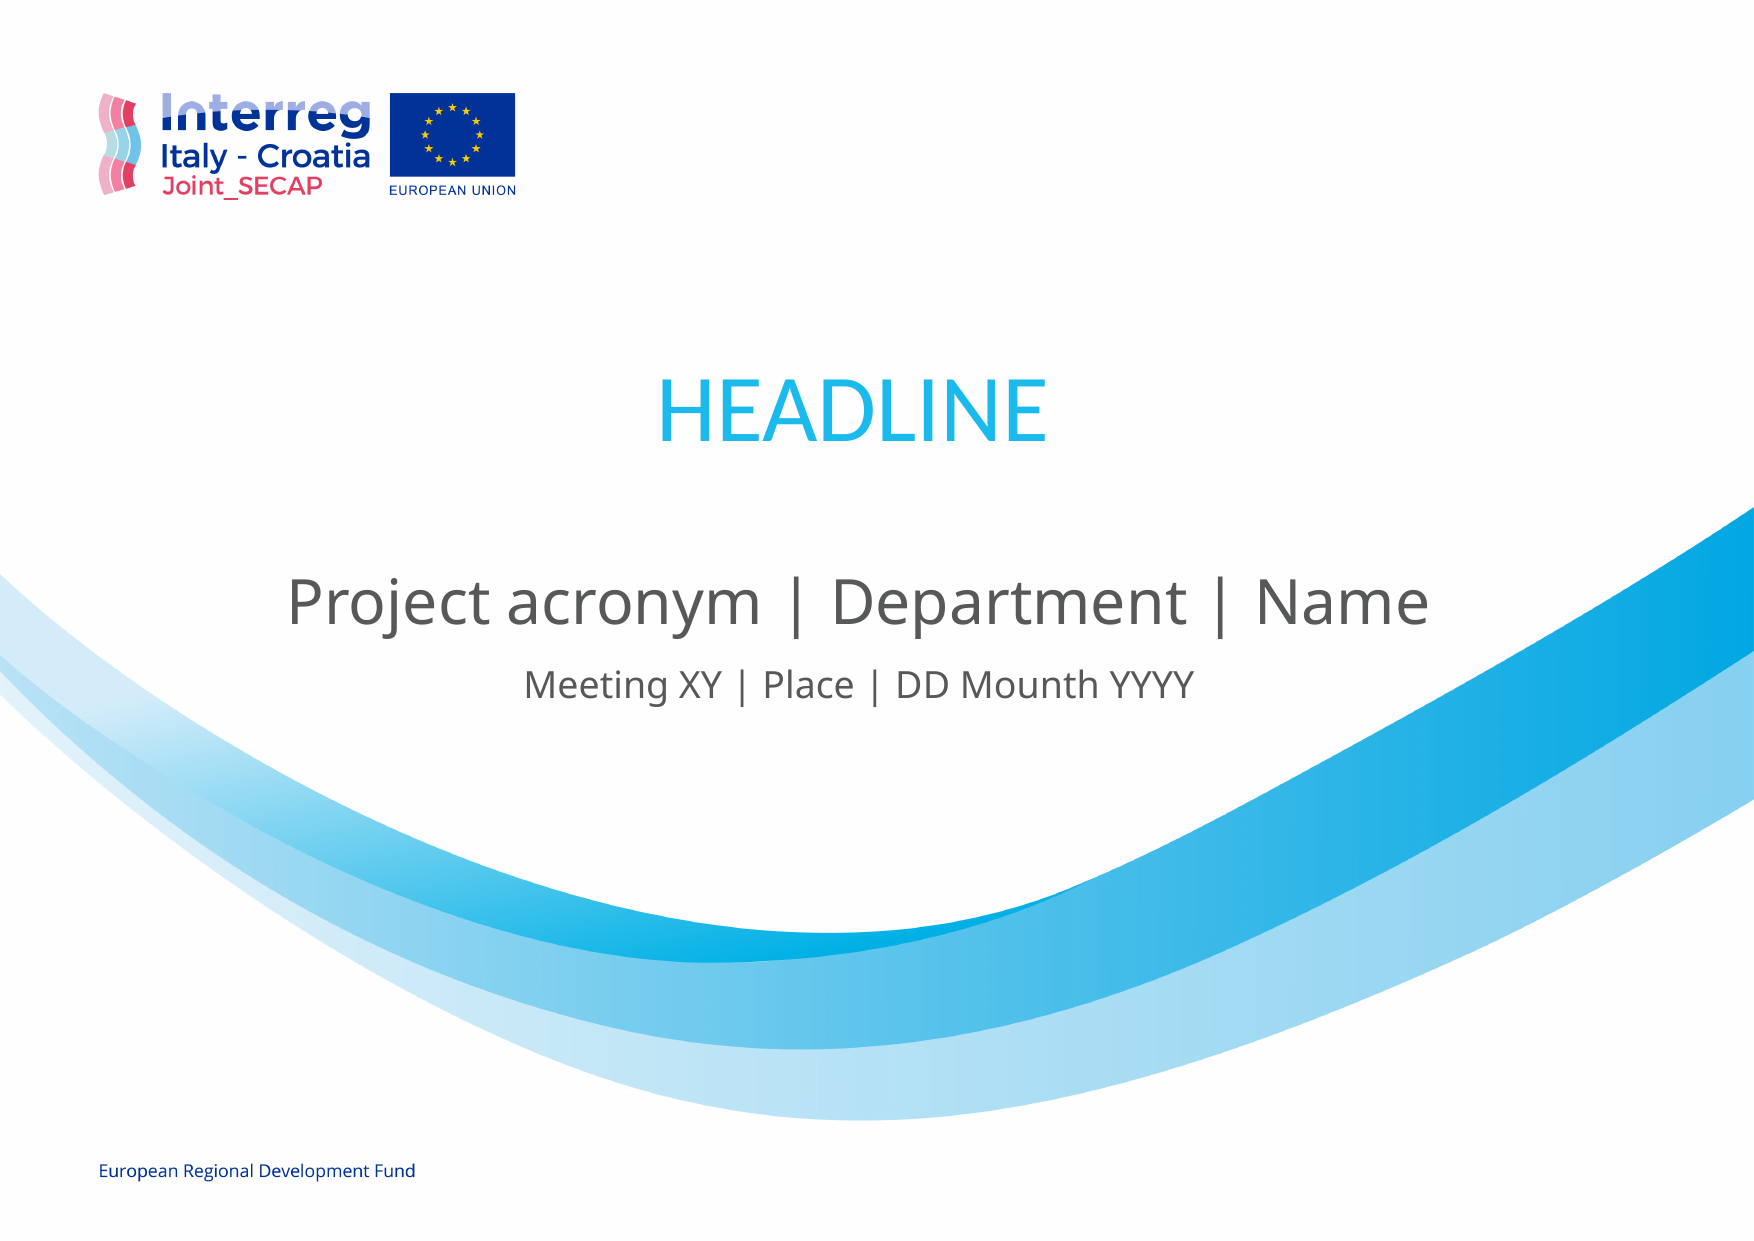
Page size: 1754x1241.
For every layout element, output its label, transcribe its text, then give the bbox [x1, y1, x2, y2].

text_box Meeting XY | Place | DD Mounth YYYY [156, 652, 1563, 716]
picture [0, 0, 1754, 1241]
text_box HEADLINE [427, 337, 1279, 470]
text_box Project acronym | Department | Name [156, 553, 1563, 646]
